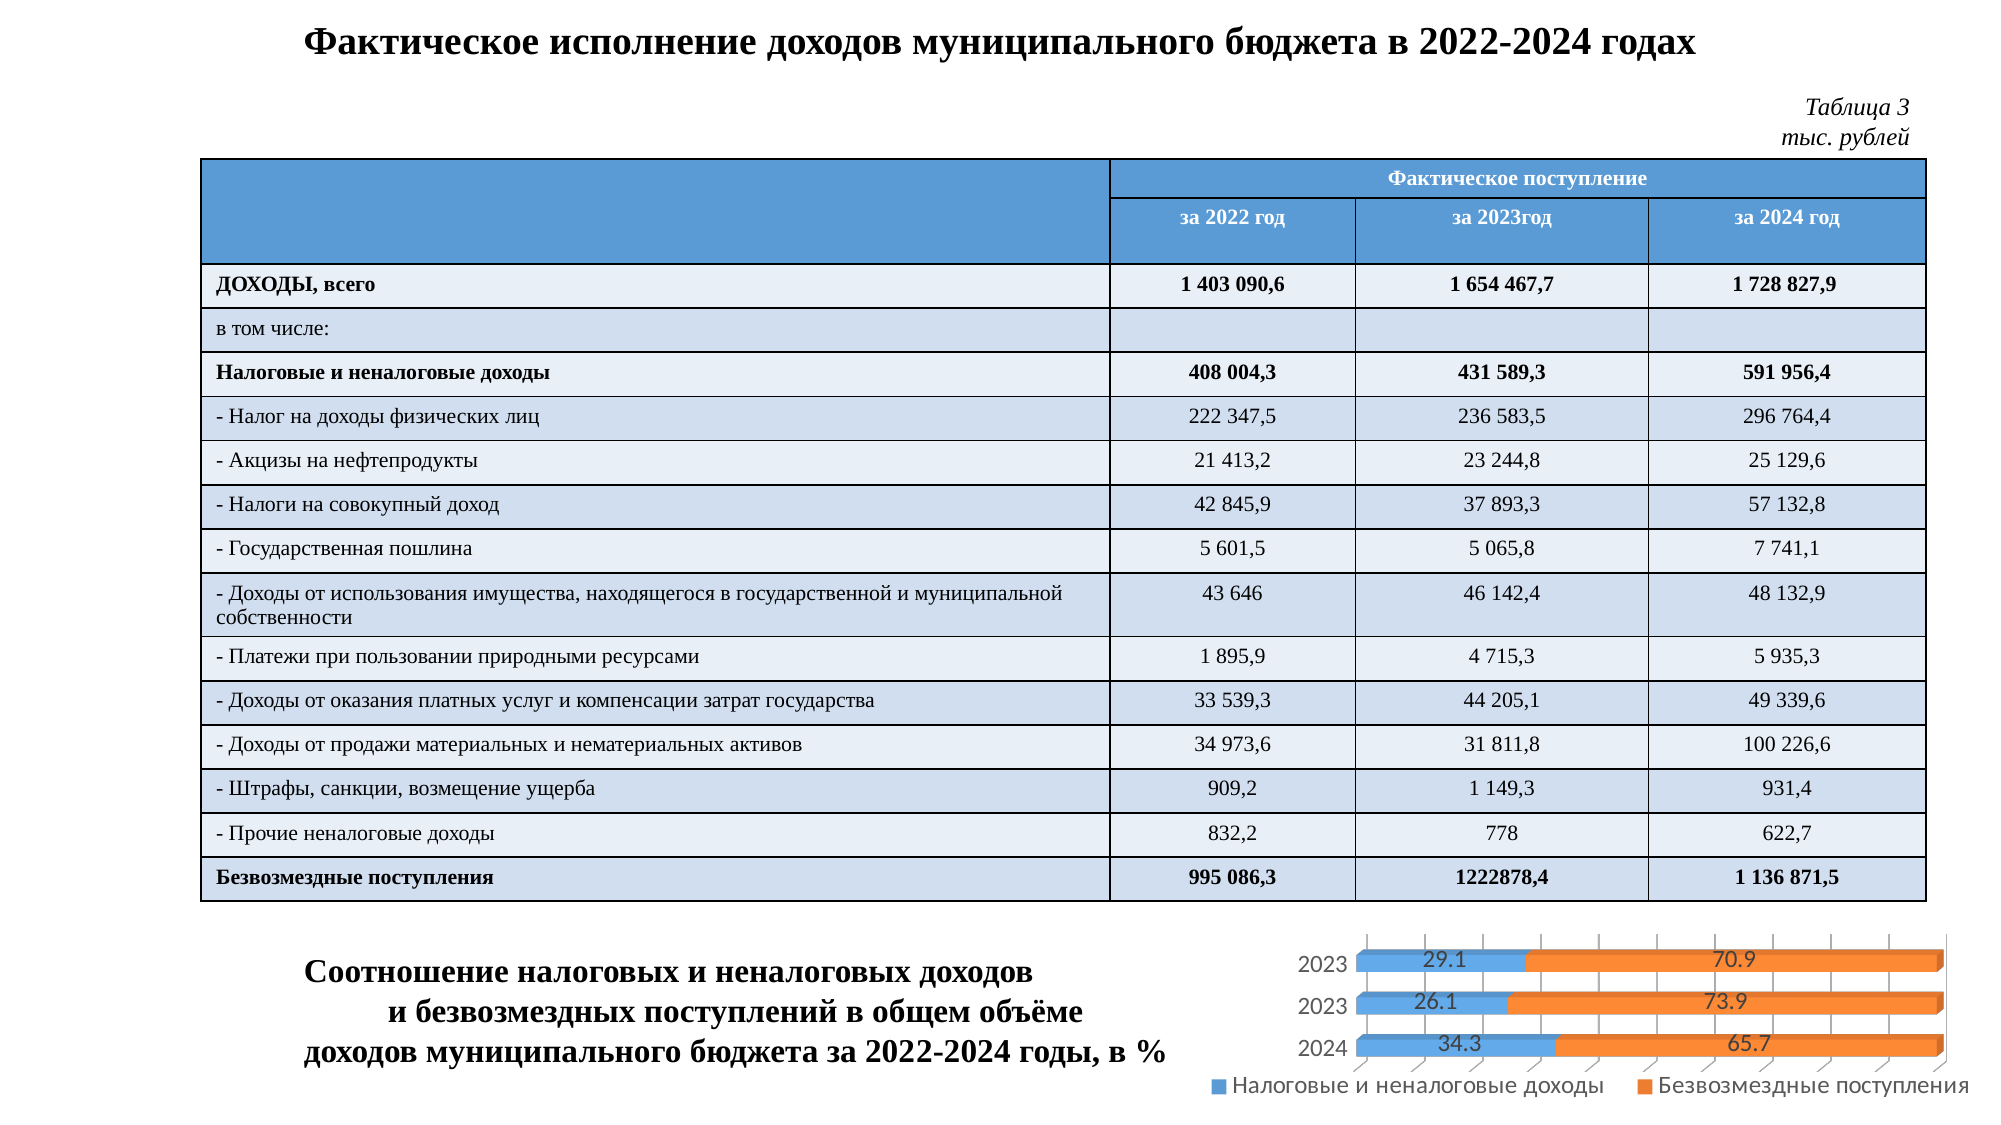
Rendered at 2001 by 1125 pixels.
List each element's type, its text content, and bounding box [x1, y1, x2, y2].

table_cell 34 973,6 [1111, 726, 1355, 768]
table_cell - Доходы от продажи материальных и нематериальных активов [202, 726, 1109, 768]
table_cell 5 601,5 [1111, 530, 1355, 572]
table_cell 23 244,8 [1356, 441, 1648, 484]
table_cell - Налог на доходы физических лиц [202, 397, 1109, 440]
text_box Таблица 3 тыс. рублей [1766, 82, 1925, 158]
table_cell - Акцизы на нефтепродукты [202, 441, 1109, 484]
table_cell 21 413,2 [1111, 441, 1355, 484]
table_cell 832,2 [1111, 814, 1355, 856]
table_cell - Доходы от использования имущества, находящегося в государственной и муниципальной собственности [202, 574, 1109, 636]
table_cell - Доходы от оказания платных услуг и компенсации затрат государства [202, 682, 1109, 724]
table_cell - Штрафы, санкции, возмещение ущерба [202, 770, 1109, 812]
table_cell в том числе: [202, 309, 1109, 351]
table_cell 25 129,6 [1649, 441, 1925, 484]
table_header [202, 160, 1109, 263]
table_cell за 2024 год [1649, 199, 1925, 263]
table_cell 43 646 [1111, 574, 1355, 636]
table_cell 42 845,9 [1111, 486, 1355, 528]
table_cell 44 205,1 [1356, 682, 1648, 724]
table_cell за 2023год [1356, 199, 1648, 263]
table_cell - Государственная пошлина [202, 530, 1109, 572]
table_cell 37 893,3 [1356, 486, 1648, 528]
table_cell 57 132,8 [1649, 486, 1925, 528]
table_cell 5 935,3 [1649, 637, 1925, 680]
table_cell 49 339,6 [1649, 682, 1925, 724]
chart [1188, 902, 2000, 1117]
table_cell 909,2 [1111, 770, 1355, 812]
table_cell 408 004,3 [1111, 353, 1355, 396]
table_cell 1 403 090,6 [1111, 265, 1355, 307]
table_cell 1222878,4 [1356, 858, 1648, 900]
table_cell 1 136 871,5 [1649, 858, 1925, 900]
table_cell 1 895,9 [1111, 637, 1355, 680]
table_cell 995 086,3 [1111, 858, 1355, 900]
table_cell - Прочие неналоговые доходы [202, 814, 1109, 856]
table_cell 1 654 467,7 [1356, 265, 1648, 307]
table_cell 222 347,5 [1111, 397, 1355, 440]
title Фактическое исполнение доходов муниципального бюджета в 2022-2024 годах [137, 0, 1863, 83]
table_cell 5 065,8 [1356, 530, 1648, 572]
table_cell 4 715,3 [1356, 637, 1648, 680]
table_header Фактическое поступление [1111, 160, 1925, 197]
table_cell 622,7 [1649, 814, 1925, 856]
table_cell 778 [1356, 814, 1648, 856]
table_cell 931,4 [1649, 770, 1925, 812]
table_cell 7 741,1 [1649, 530, 1925, 572]
table_cell 1 728 827,9 [1649, 265, 1925, 307]
table_cell Безвозмездные поступления [202, 858, 1109, 900]
table_cell [1356, 309, 1648, 351]
table_cell 296 764,4 [1649, 397, 1925, 440]
table_cell [1111, 309, 1355, 351]
table_cell 100 226,6 [1649, 726, 1925, 768]
table_cell 46 142,4 [1356, 574, 1648, 636]
table_cell 431 589,3 [1356, 353, 1648, 396]
text_box Соотношение налоговых и неналоговых доходов и безвозмездных поступлений в общем объёме доходов муниципального бюджета за 2022-2024 годы, в % [289, 941, 1183, 1076]
table_cell за 2022 год [1111, 199, 1355, 263]
table_cell - Налоги на совокупный доход [202, 486, 1109, 528]
table_cell 591 956,4 [1649, 353, 1925, 396]
table_cell Налоговые и неналоговые доходы [202, 353, 1109, 396]
table_cell 33 539,3 [1111, 682, 1355, 724]
table_cell 236 583,5 [1356, 397, 1648, 440]
table_cell 1 149,3 [1356, 770, 1648, 812]
table_cell [1649, 309, 1925, 351]
table_cell ДОХОДЫ, всего [202, 265, 1109, 307]
table_cell 48 132,9 [1649, 574, 1925, 636]
table_cell 31 811,8 [1356, 726, 1648, 768]
table_cell - Платежи при пользовании природными ресурсами [202, 637, 1109, 680]
